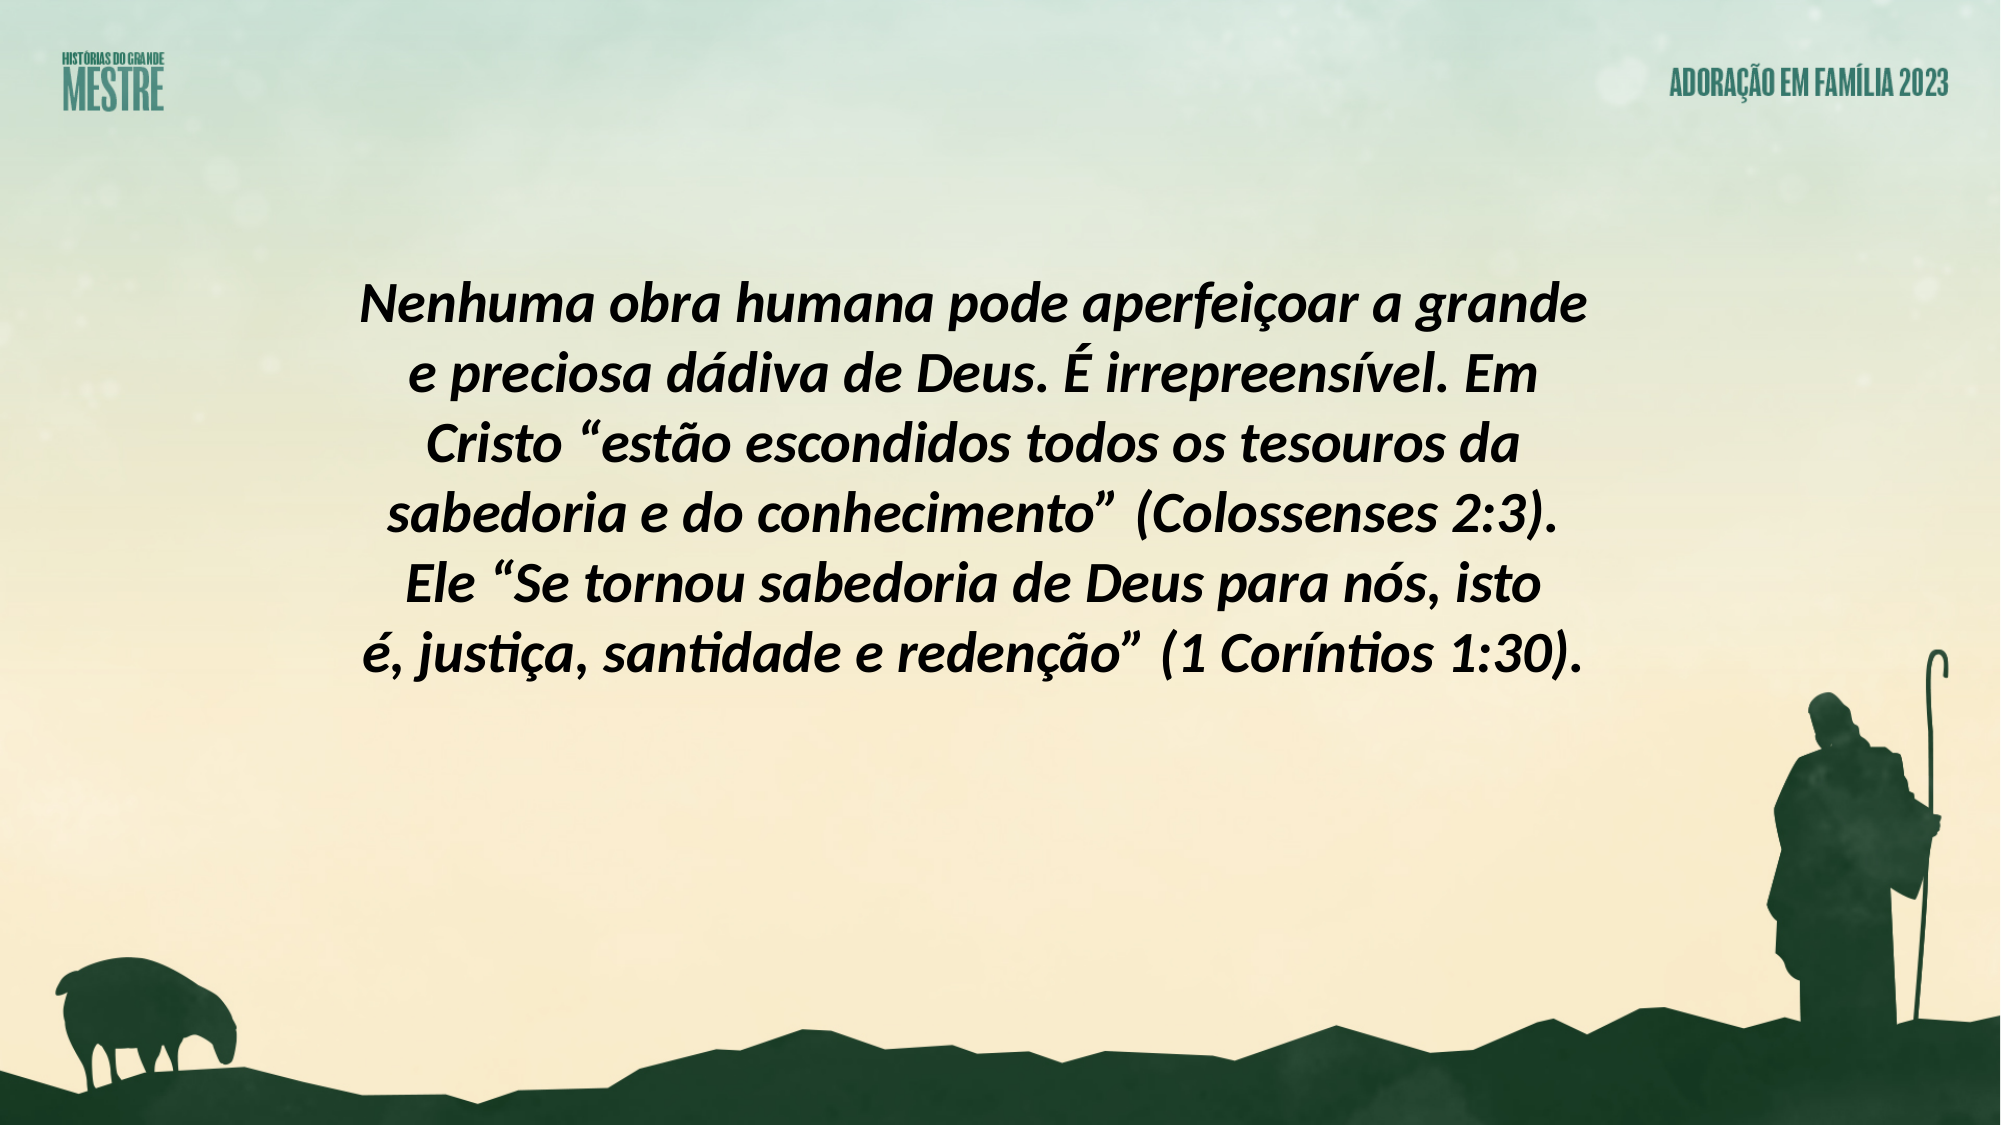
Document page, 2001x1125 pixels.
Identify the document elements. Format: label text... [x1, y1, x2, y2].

picture [0, 0, 2001, 1125]
text_box Nenhuma obra humana pode aperfeiçoar a grande e preciosa dádiva de Deus. É irrepreensível. Em Cristo “estão escondidos todos os tesouros da sabedoria e do conhecimento” (Colossenses 2:3). Ele “Se tornou sabedoria de Deus para nós, isto é, justiça, santidade e redenção” (1 Coríntios 1:30). [343, 256, 1606, 692]
